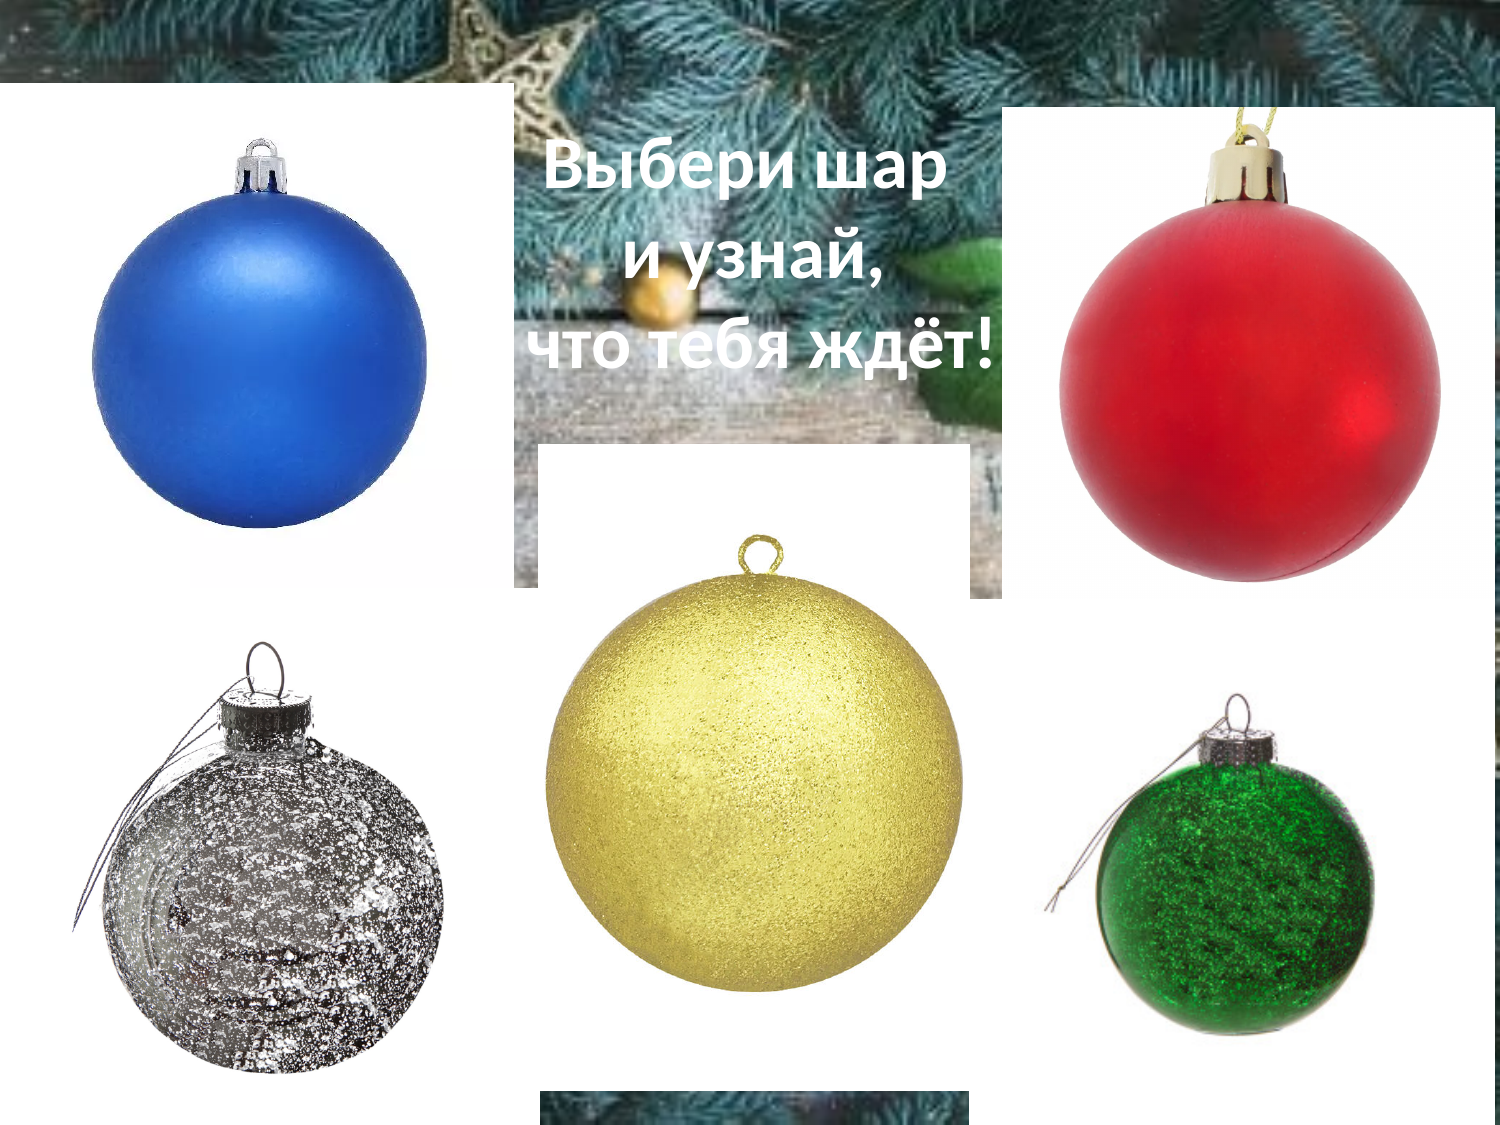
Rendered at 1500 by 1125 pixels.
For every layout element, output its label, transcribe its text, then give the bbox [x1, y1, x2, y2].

picture [0, 0, 1500, 1125]
title Выбери шар и узнай, что тебя ждёт! [519, 154, 996, 342]
